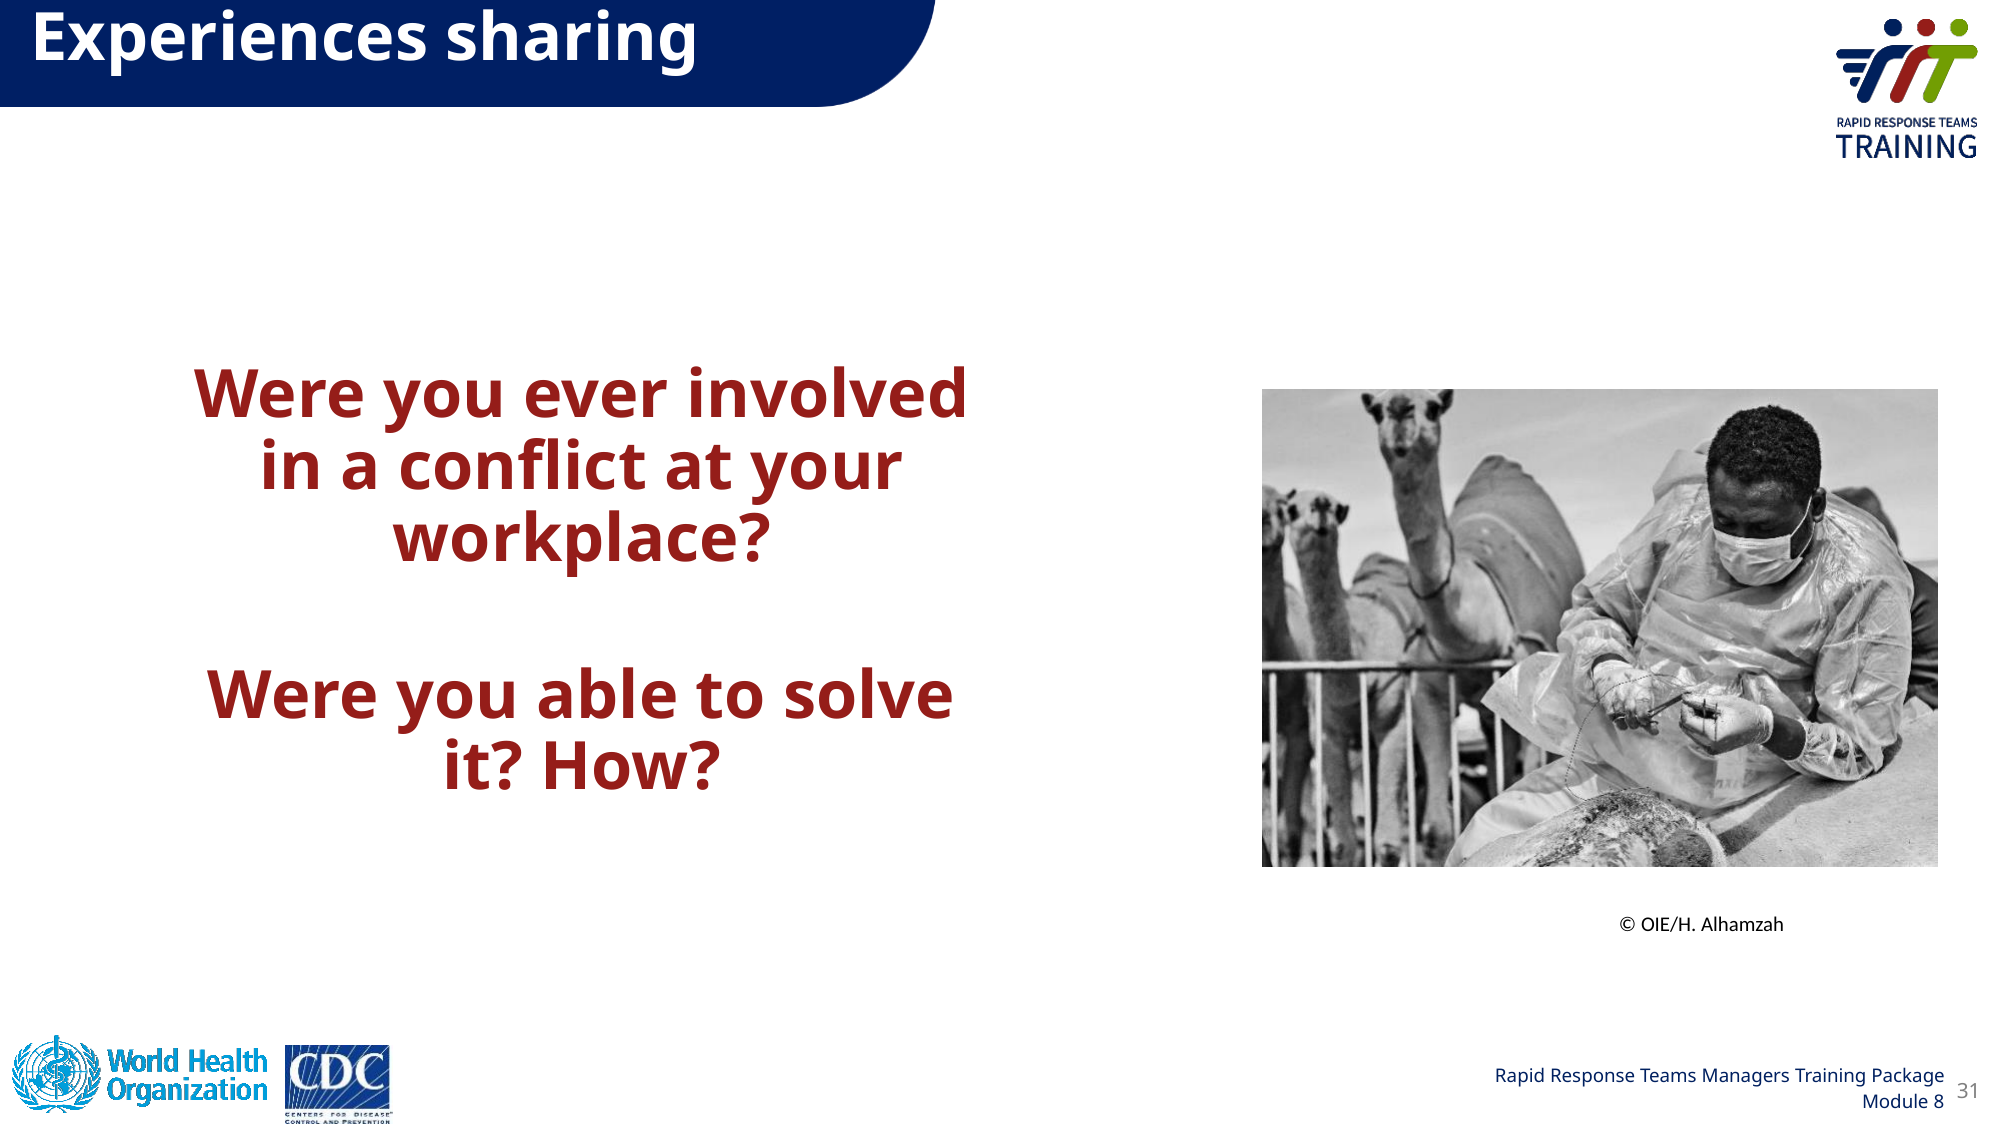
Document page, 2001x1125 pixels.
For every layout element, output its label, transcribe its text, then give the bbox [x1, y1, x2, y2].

picture [28, 1054, 36, 1077]
picture [0, 0, 936, 107]
picture [1262, 389, 1938, 867]
picture [46, 1056, 54, 1061]
picture [50, 1109, 62, 1113]
text_box © OIE/H. Alhamzah [1604, 903, 1804, 944]
slide_number 31 [1937, 1070, 2000, 1124]
list Experiences sharing [22, 0, 1535, 99]
picture [12, 1035, 53, 1067]
picture [38, 1044, 53, 1052]
picture [285, 1045, 393, 1124]
picture [43, 1088, 54, 1094]
picture [1835, 19, 1978, 167]
picture [36, 1035, 267, 1113]
picture [12, 1084, 46, 1113]
list Were you ever involved in a conflict at your workplace? Were you able to solve it? How? [163, 351, 1001, 905]
picture [34, 1058, 41, 1077]
picture [38, 1092, 54, 1100]
